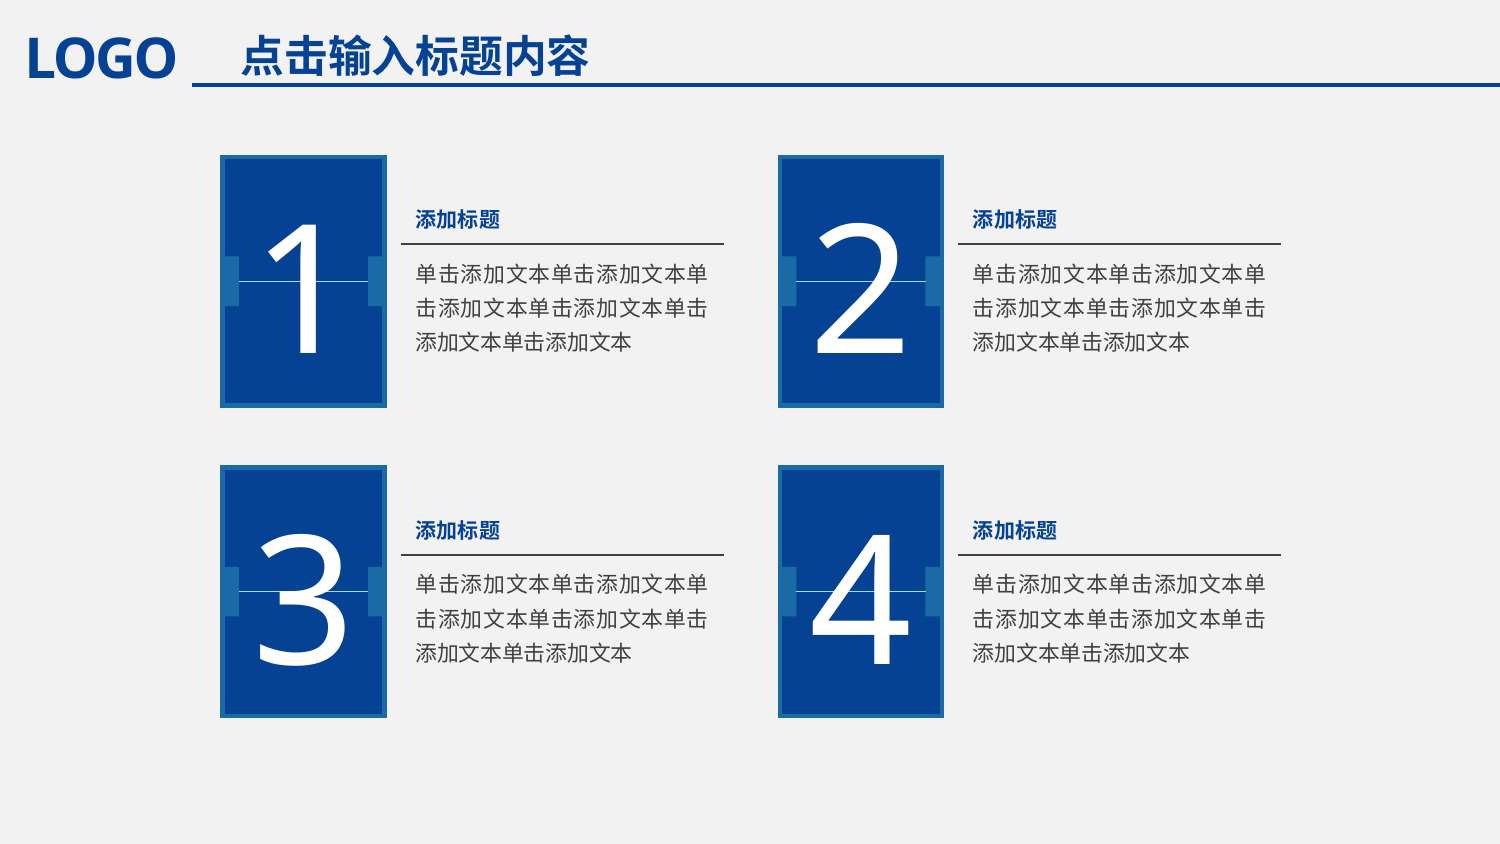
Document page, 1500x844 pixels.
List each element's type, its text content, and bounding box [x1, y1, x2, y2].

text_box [958, 512, 1282, 675]
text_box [779, 467, 942, 716]
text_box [222, 467, 385, 716]
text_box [222, 157, 385, 406]
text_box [400, 512, 724, 675]
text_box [779, 157, 942, 406]
text_box 点击输入标题内容 [213, 21, 618, 85]
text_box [400, 202, 724, 365]
text_box LOGO [9, 14, 219, 97]
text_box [958, 202, 1282, 365]
